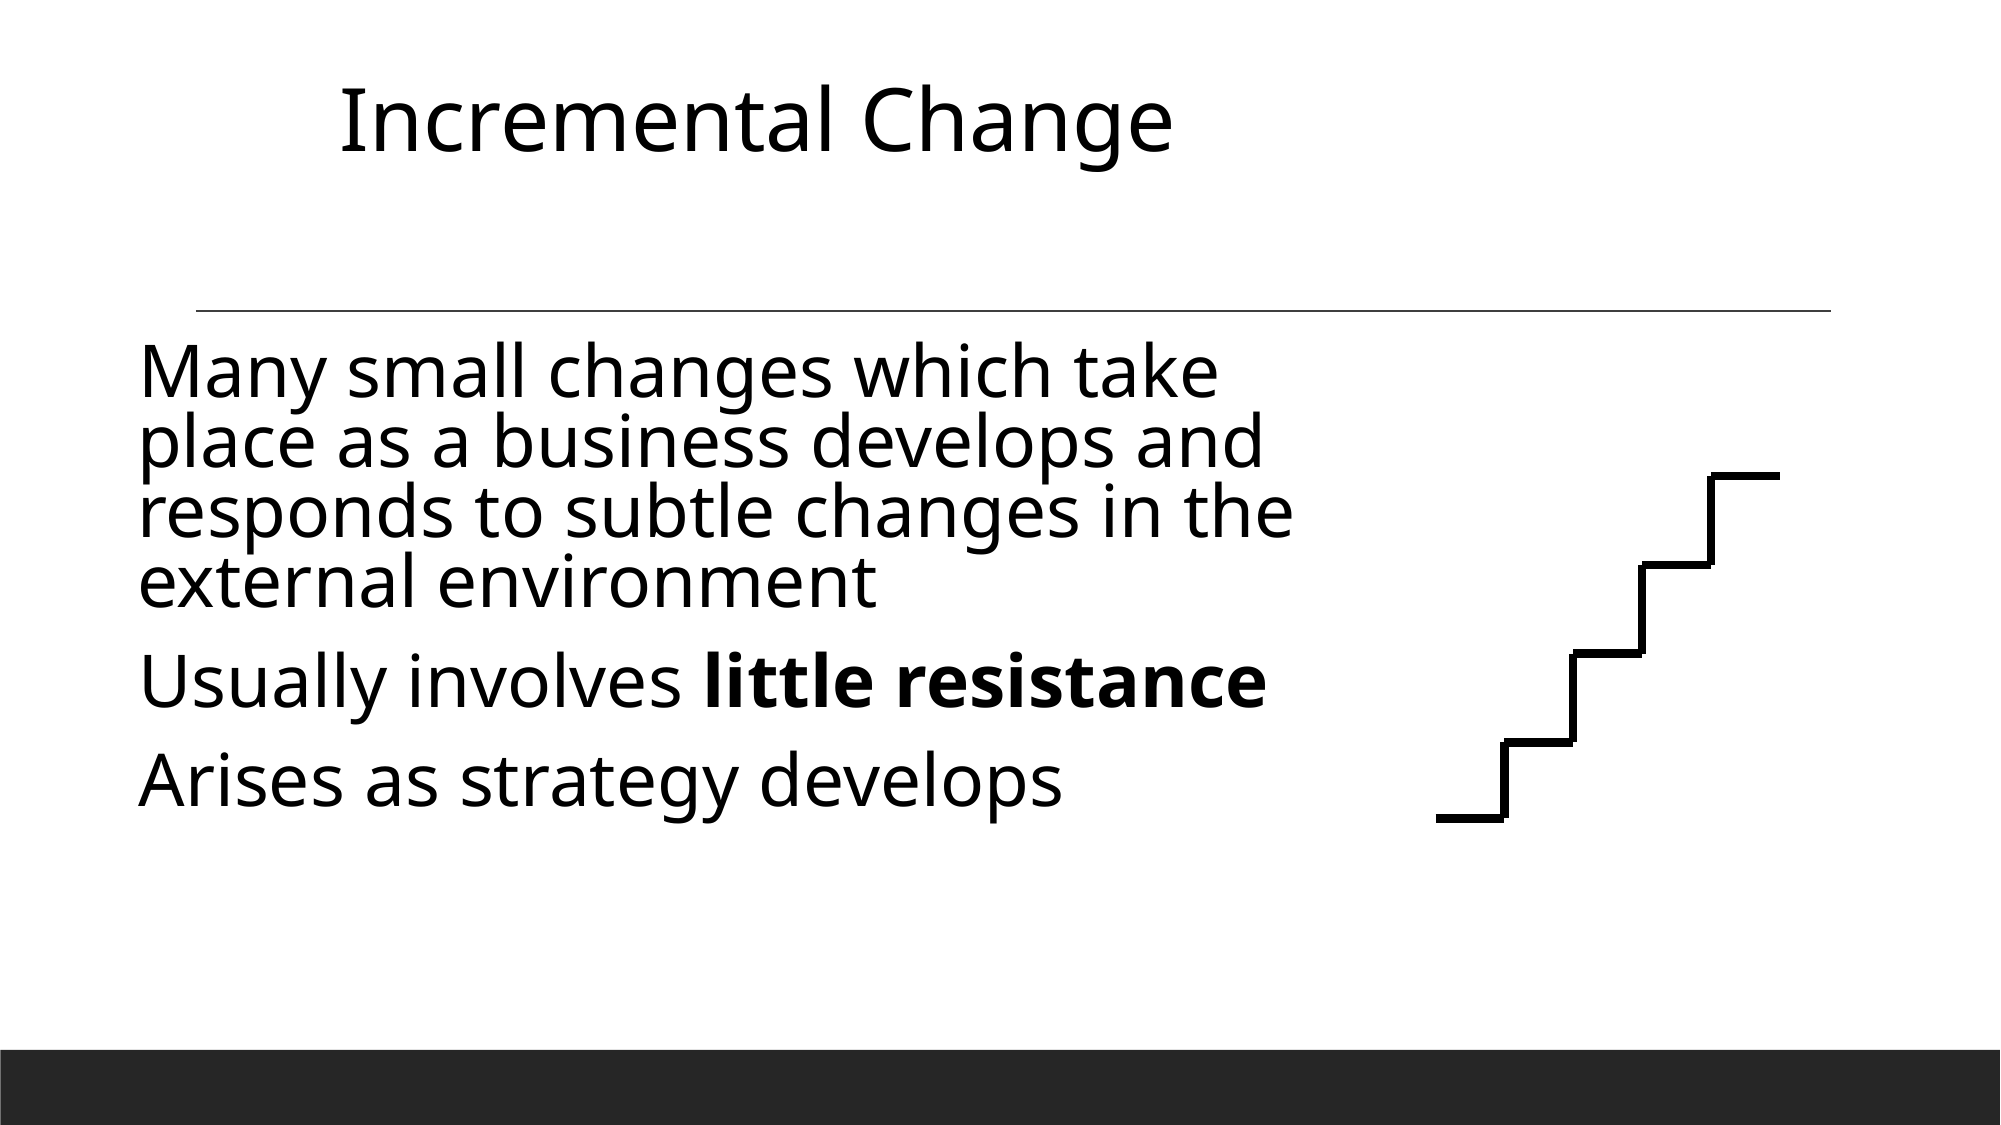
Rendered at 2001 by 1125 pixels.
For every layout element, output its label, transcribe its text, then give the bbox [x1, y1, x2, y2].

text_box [1435, 475, 1781, 819]
title Incremental Change [324, 23, 1675, 178]
list Many small changes which take place as a business develops and responds to subtle changes in the external environment Usually involves little resistance Arises as strategy develops [122, 334, 1340, 1005]
